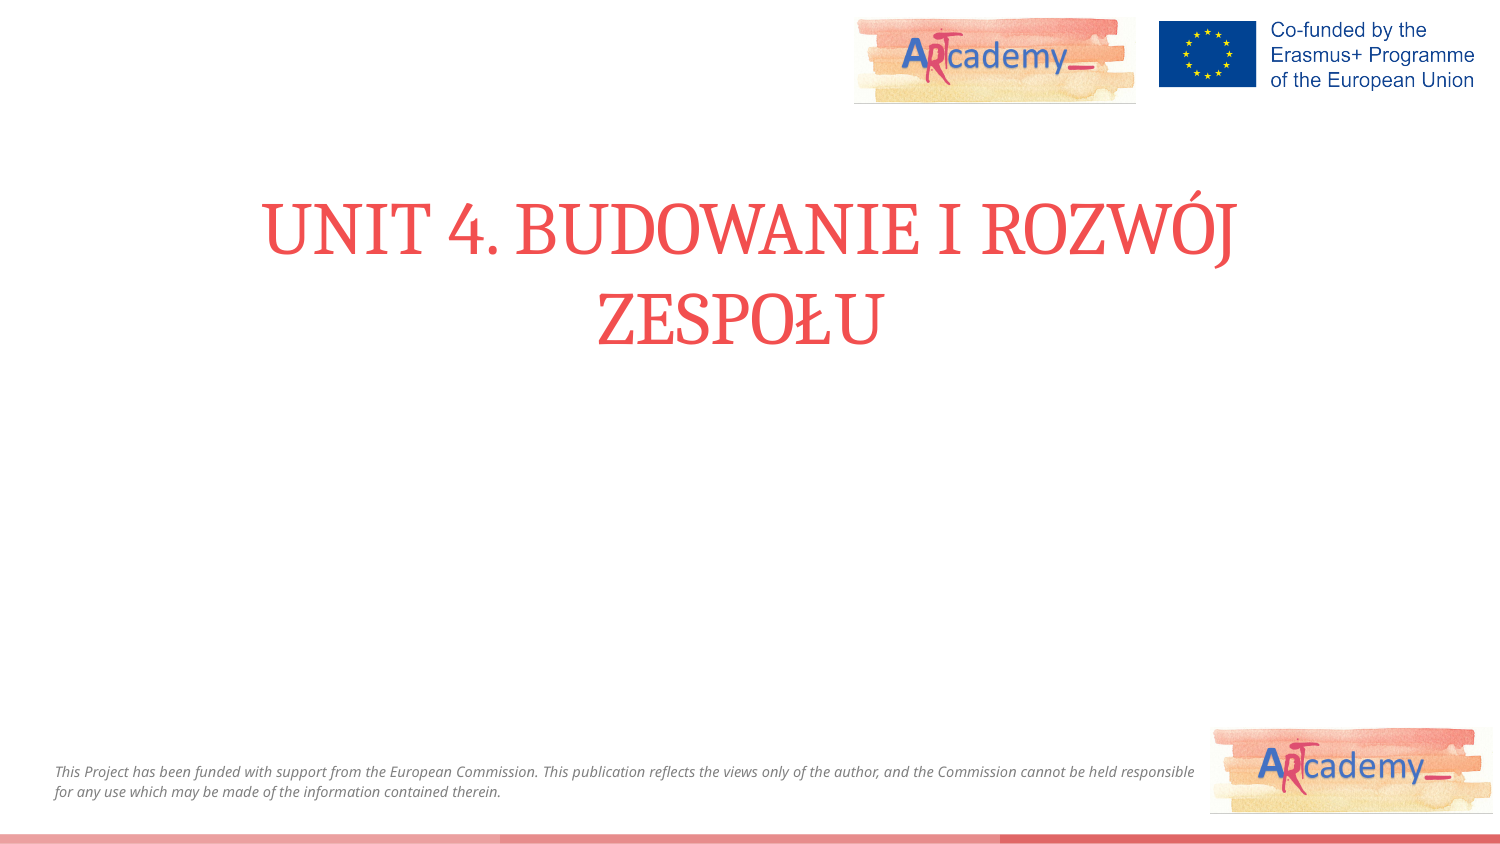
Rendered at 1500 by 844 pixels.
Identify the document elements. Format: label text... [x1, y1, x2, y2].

picture [1158, 21, 1474, 91]
picture [1210, 709, 1493, 844]
text_box This Project has been funded with support from the European Commission. This publication reflects the views only of the author, and the Commission cannot be held responsible for any use which may be made of the information contained therein. [39, 754, 1205, 799]
title UNIT 4. BUDOWANIE I ROZWÓJ ZESPOŁU [164, 167, 1336, 375]
picture [854, 0, 1137, 134]
